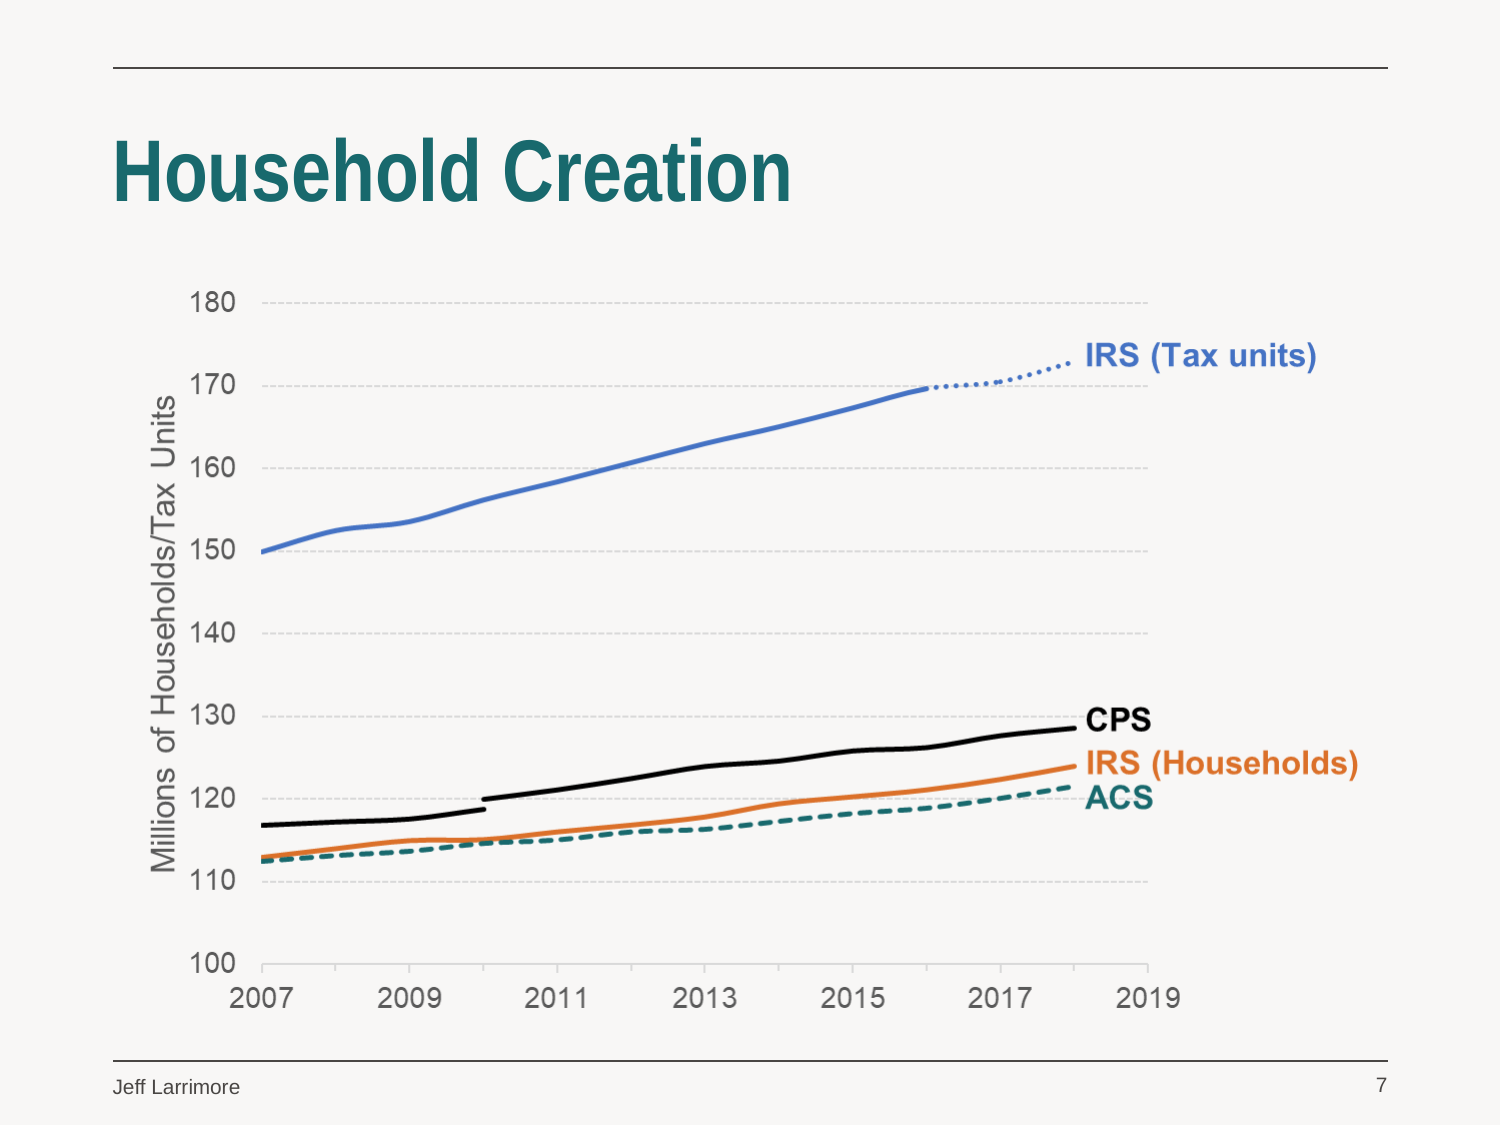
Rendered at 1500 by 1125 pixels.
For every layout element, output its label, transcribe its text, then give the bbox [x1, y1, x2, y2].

picture [112, 276, 1388, 1027]
title Household Creation [112, 126, 1388, 276]
